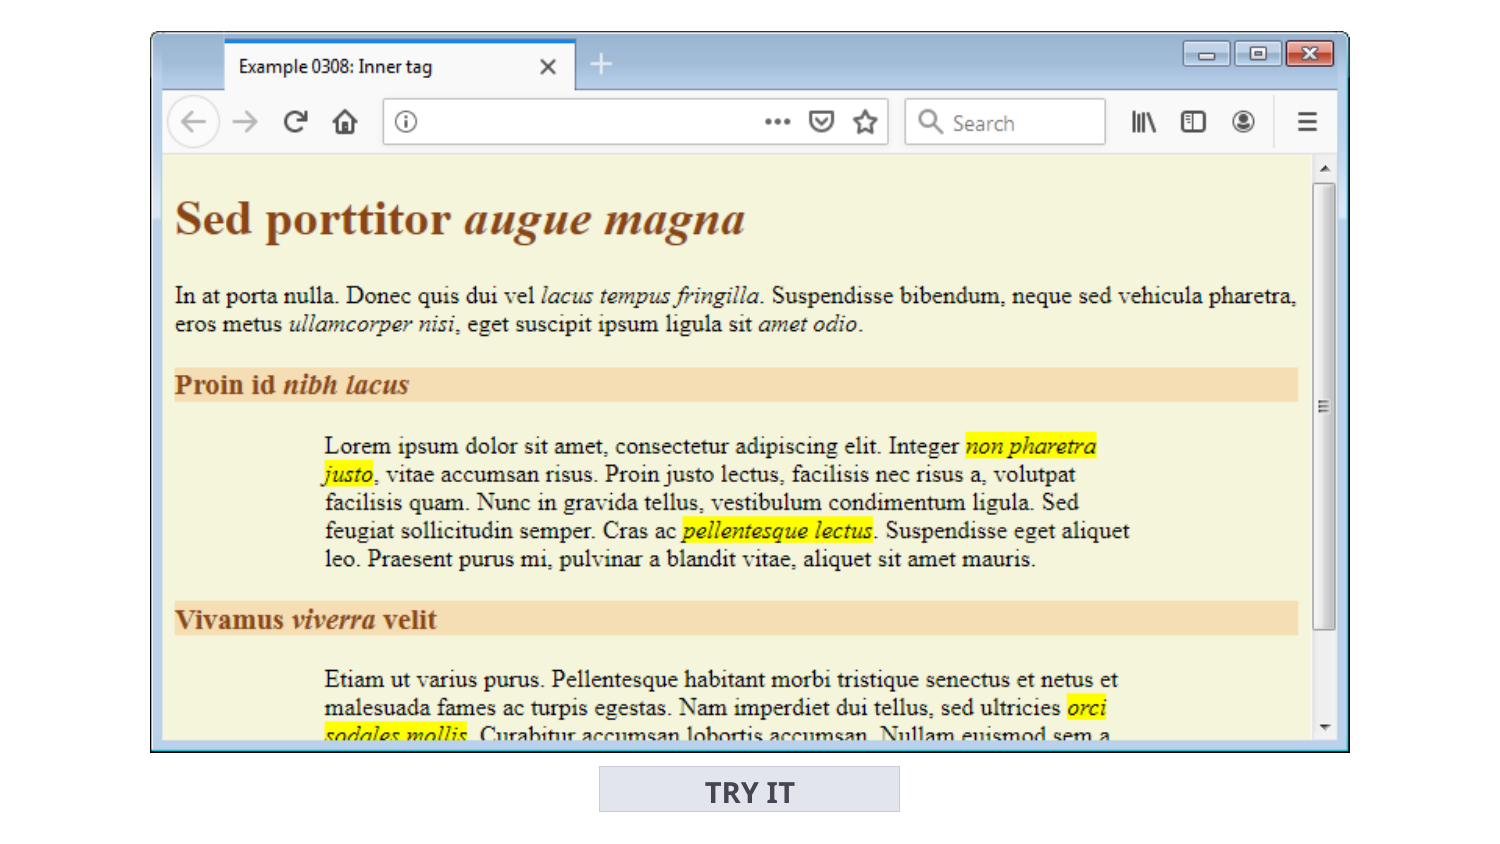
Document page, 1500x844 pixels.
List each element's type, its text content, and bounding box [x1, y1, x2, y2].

text_box TRY IT [599, 766, 900, 812]
picture [149, 31, 1351, 753]
